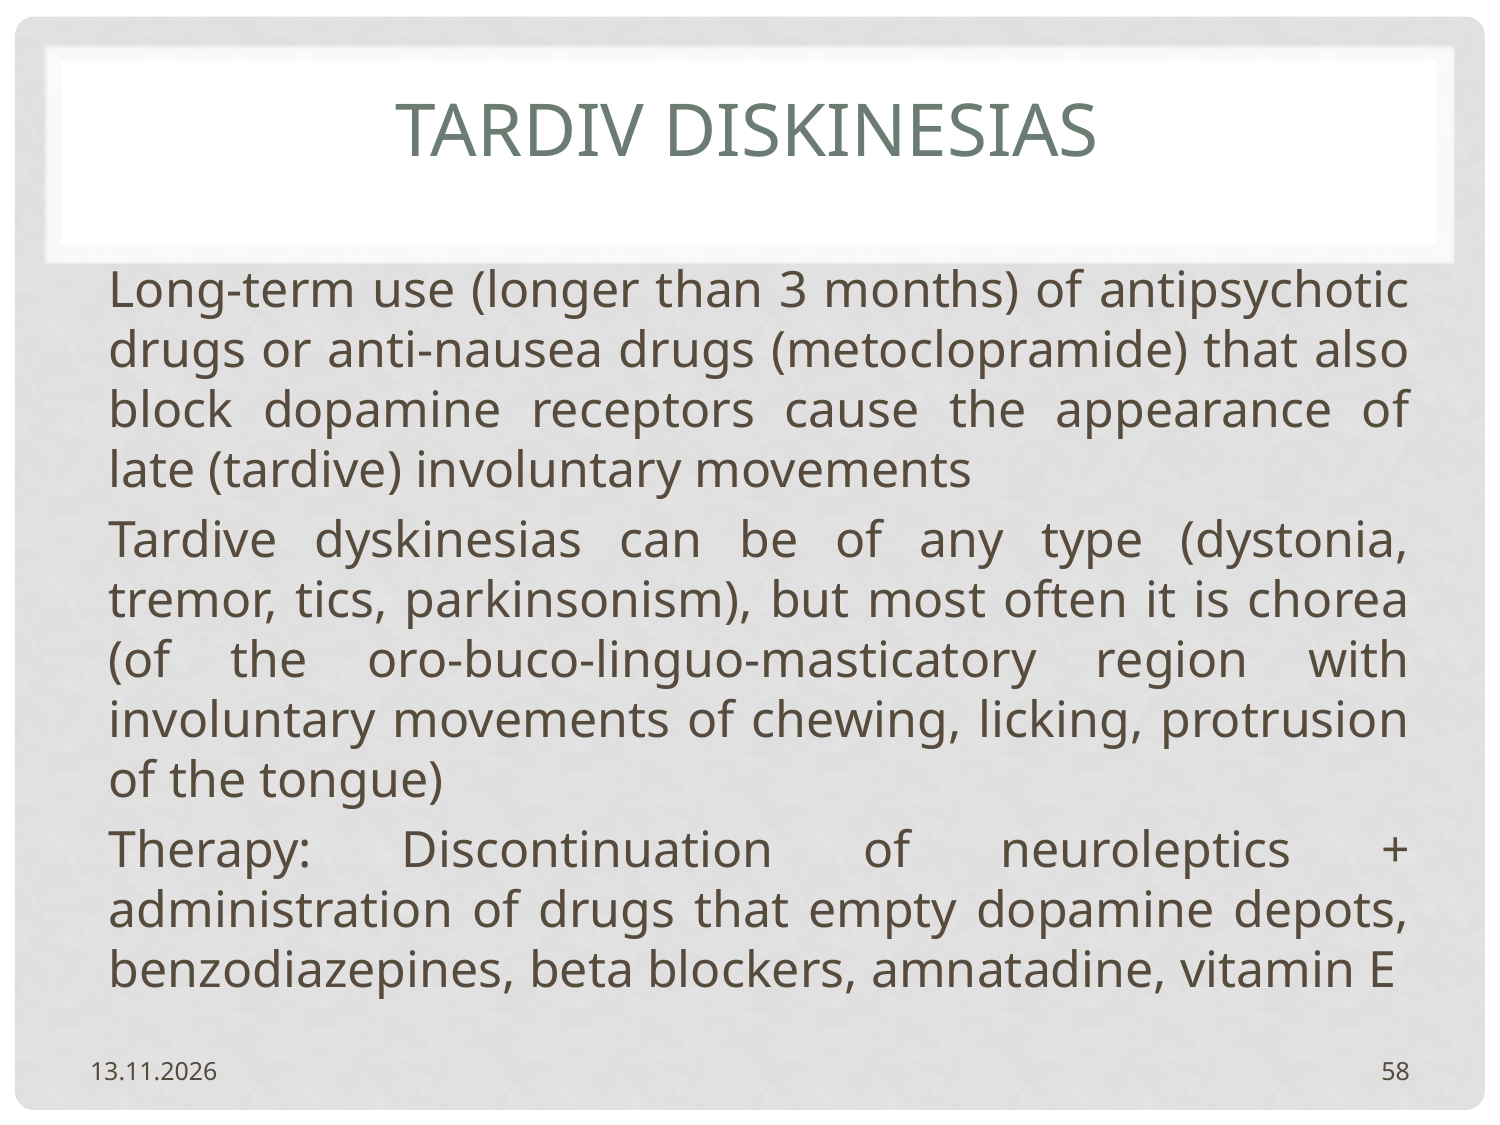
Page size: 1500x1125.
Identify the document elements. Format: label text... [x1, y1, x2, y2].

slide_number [75, 1042, 425, 1103]
title TARDIV DISKINESIAS [69, 66, 1425, 188]
slide_number 58 [1074, 1042, 1425, 1103]
list Long-term use (longer than 3 months) of antipsychotic drugs or anti-nausea drugs (metoclopramide) that also block dopamine receptors cause the appearance of late (tardive) involuntary movements Tardive dyskinesias can be of any type (dystonia, tremor, tics, parkinsonism), but most often it is chorea (of the oro-buco-linguo-masticatory region with involuntary movements of chewing, licking, protrusion of the tongue) Therapy: Discontinuation of neuroleptics + administration of drugs that empty dopamine depots, benzodiazepines, beta blockers, amnatadine, vitamin E [75, 249, 1425, 1063]
